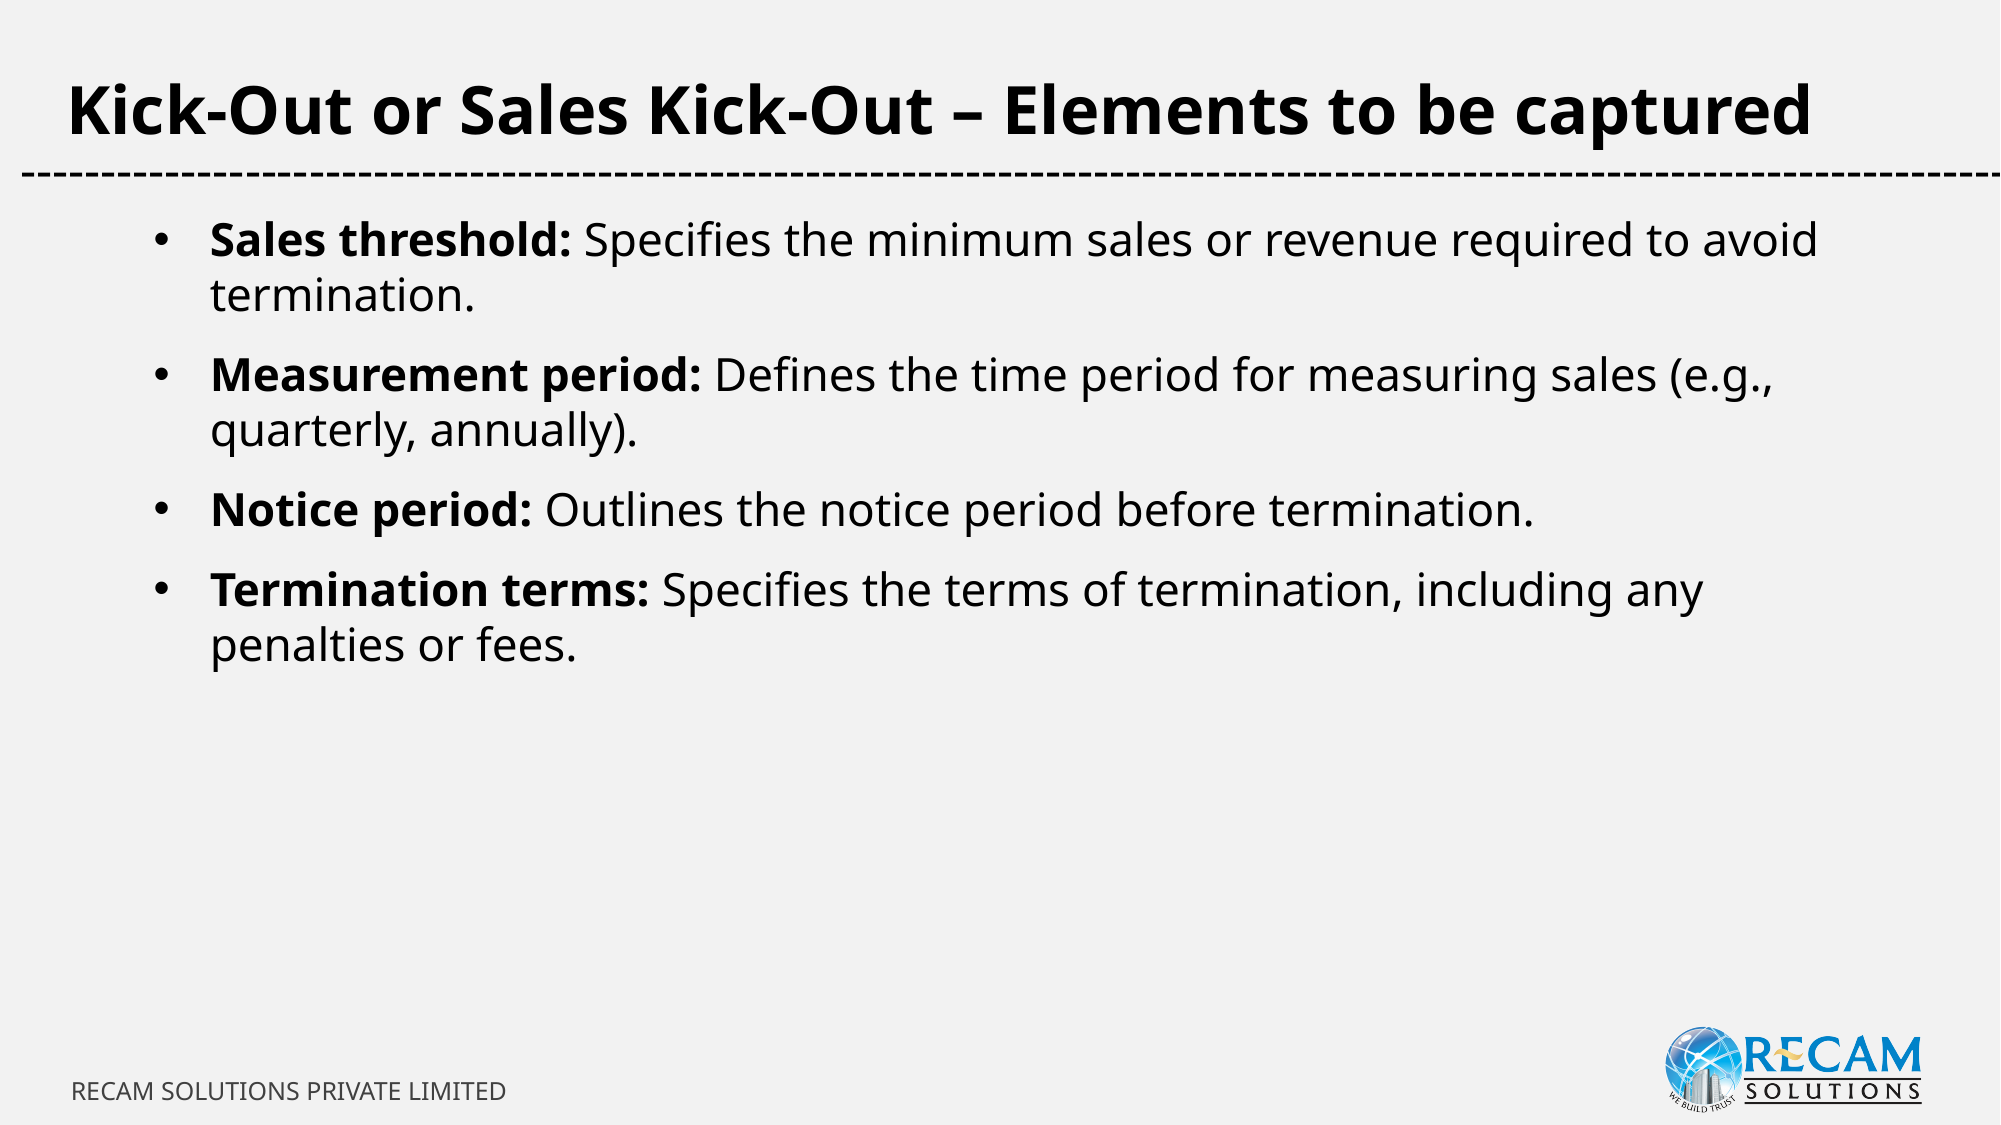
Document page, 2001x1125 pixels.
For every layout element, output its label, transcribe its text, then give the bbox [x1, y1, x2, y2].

footer RECAM SOLUTIONS PRIVATE LIMITED [70, 1073, 971, 1107]
text_box Sales threshold: Specifies the minimum sales or revenue required to avoid termination. Measurement period: Defines the time period for measuring sales (e.g., quarterly, annually). Notice period: Outlines the notice period before termination. Termination terms: Specifies the terms of termination, including any penalties or fees. [138, 203, 1842, 678]
text_box Kick-Out or Sales Kick-Out – Elements to be captured [51, 60, 1979, 131]
text_box ----------------------------------------------------------------------------------------------------------------------------- [6, 131, 2000, 207]
picture [1652, 1014, 1935, 1125]
